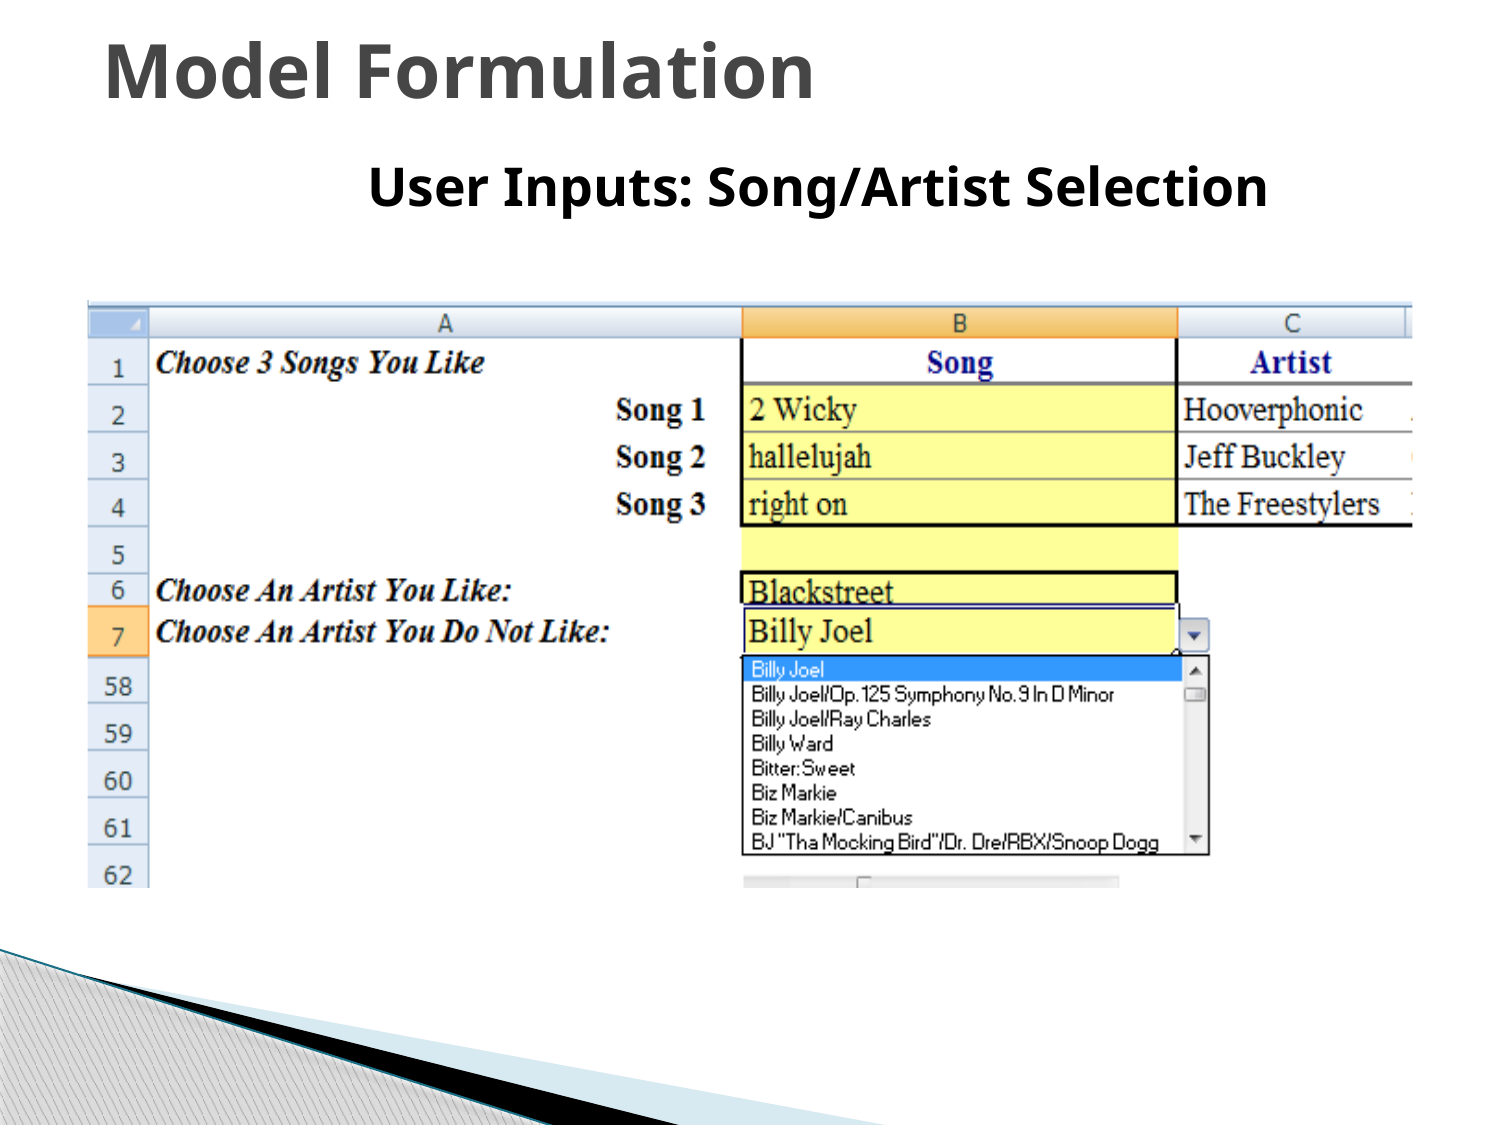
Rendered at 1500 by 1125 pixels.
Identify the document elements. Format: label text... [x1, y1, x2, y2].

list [87, 299, 1413, 888]
text_box Model Formulation [87, 0, 1438, 163]
title User Inputs: Song/Artist Selection [312, 163, 1325, 233]
